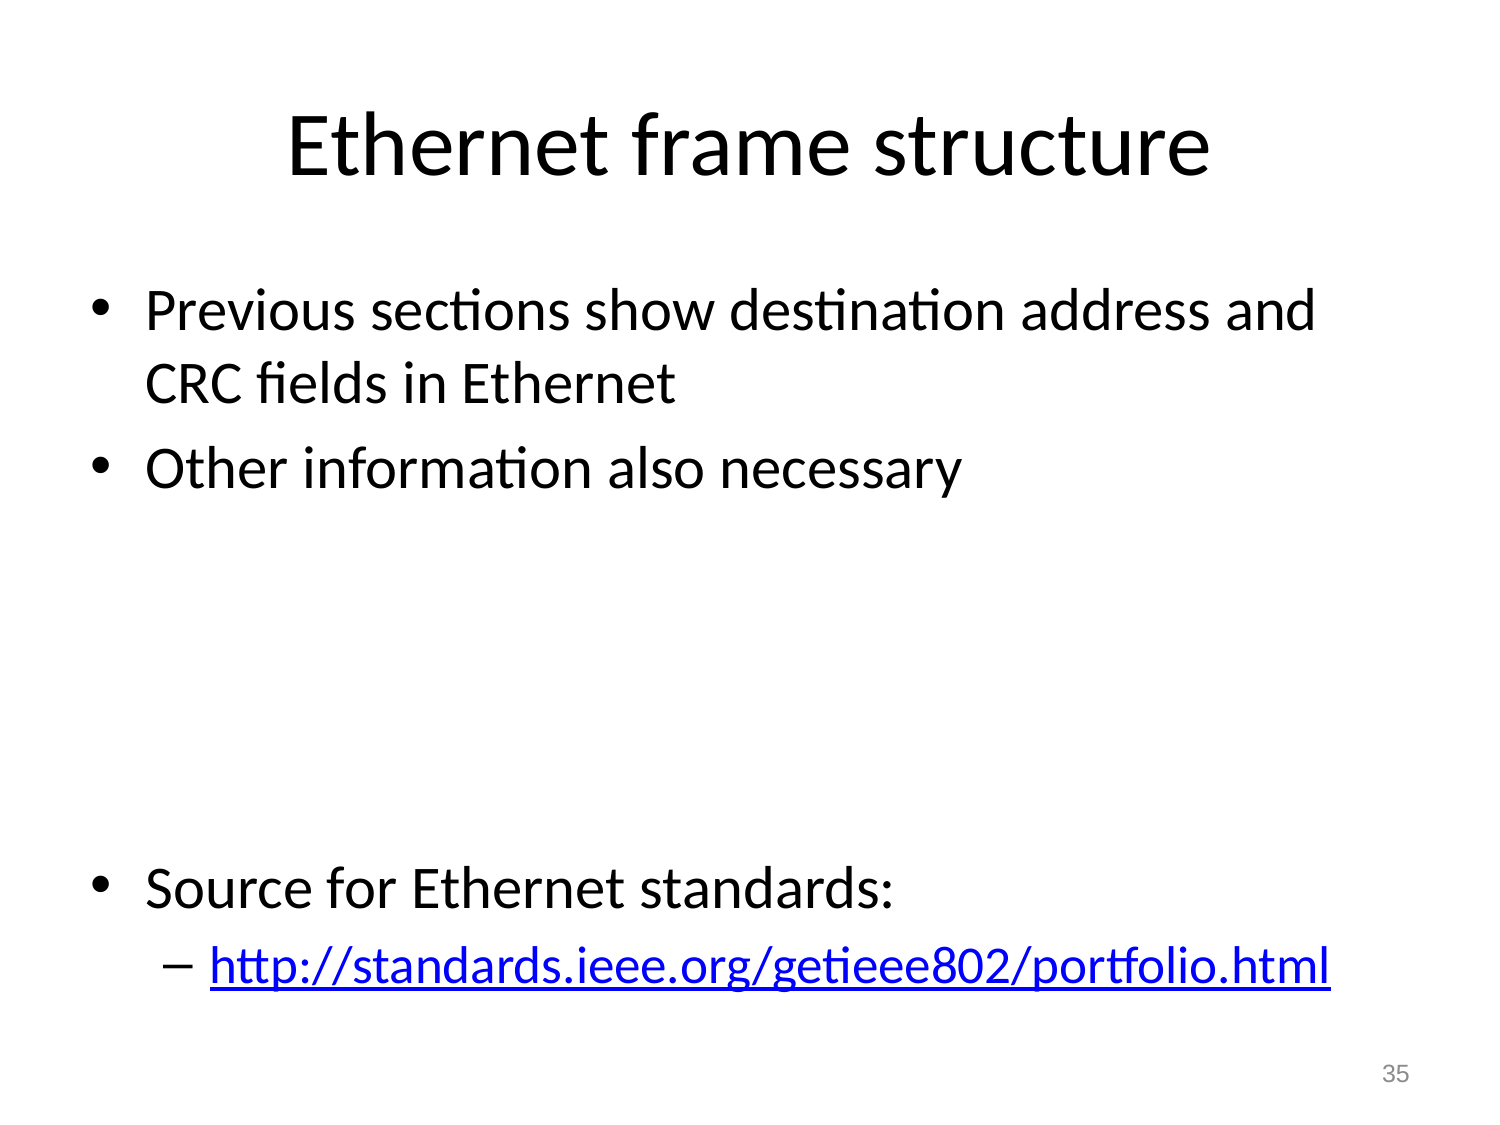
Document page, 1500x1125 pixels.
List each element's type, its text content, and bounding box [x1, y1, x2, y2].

list Previous sections show destination address and CRC fields in Ethernet Other information also necessary Source for Ethernet standards: http://standards.ieee.org/getieee802/portfolio.html [74, 262, 1426, 1006]
title Ethernet frame structure [74, 44, 1426, 233]
slide_number 35 [1074, 1042, 1425, 1103]
